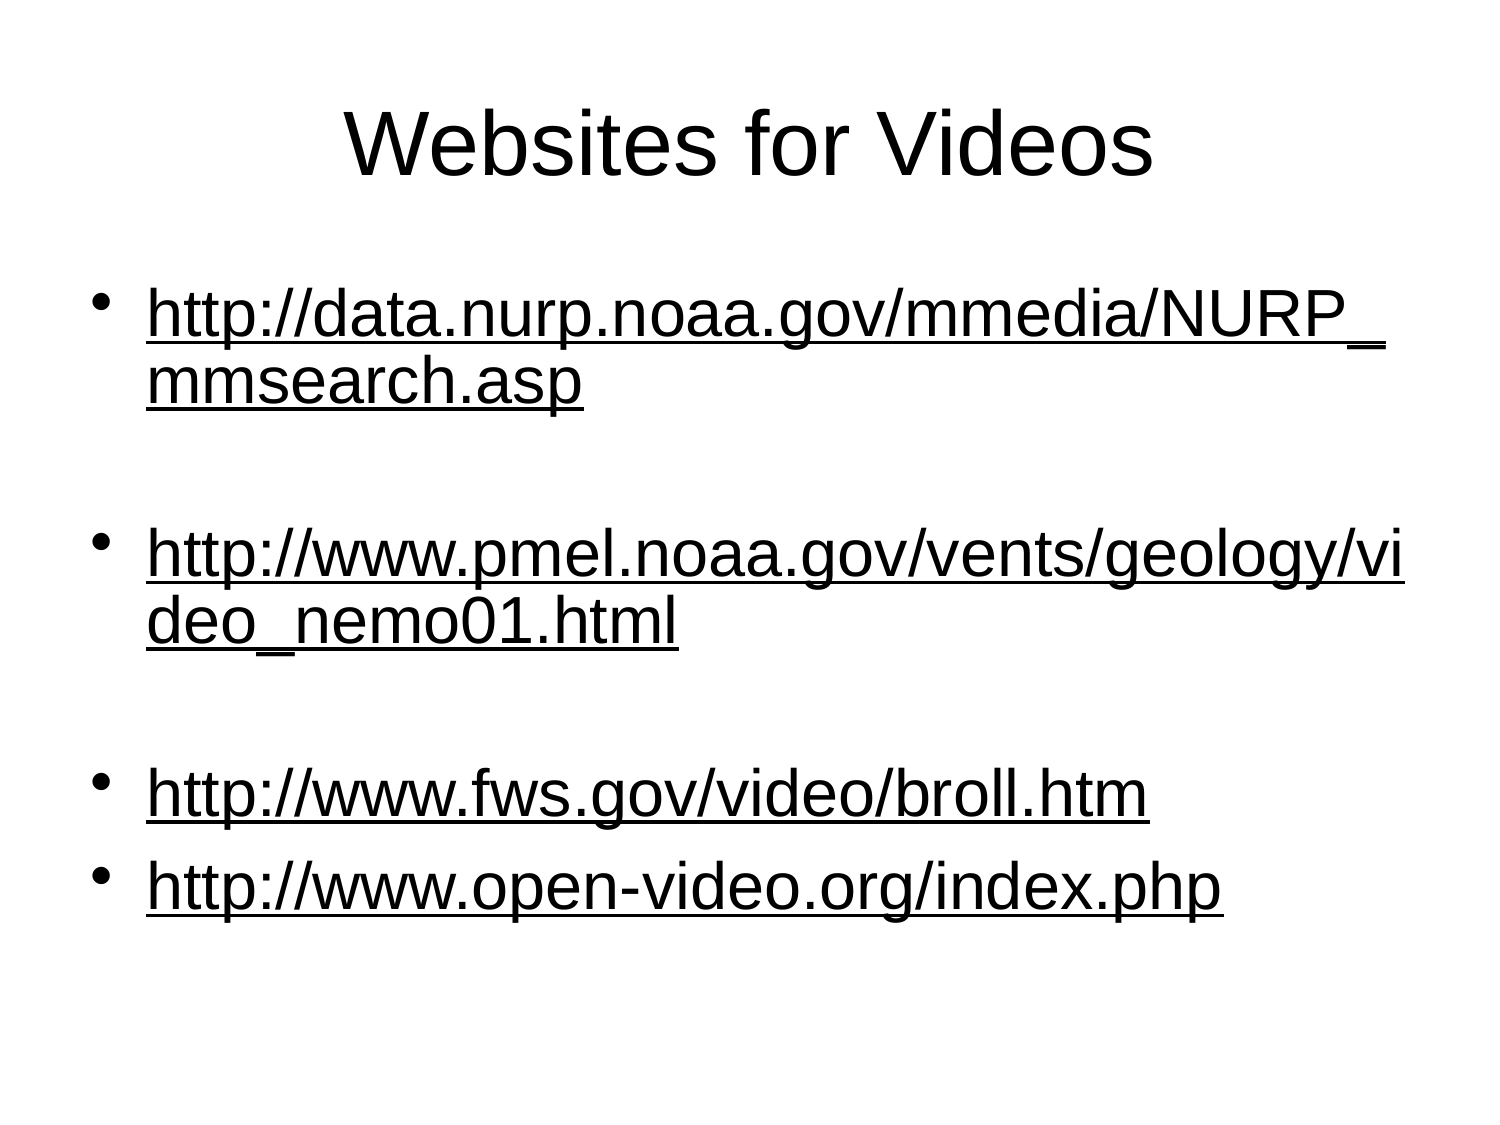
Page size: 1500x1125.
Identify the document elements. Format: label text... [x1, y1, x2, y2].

title Websites for Videos [74, 44, 1426, 233]
list http://data.nurp.noaa.gov/mmedia/NURP_mmsearch.asp http://www.pmel.noaa.gov/vents/geology/video_nemo01.html http://www.fws.gov/video/broll.htm http://www.open-video.org/index.php [74, 262, 1426, 1006]
